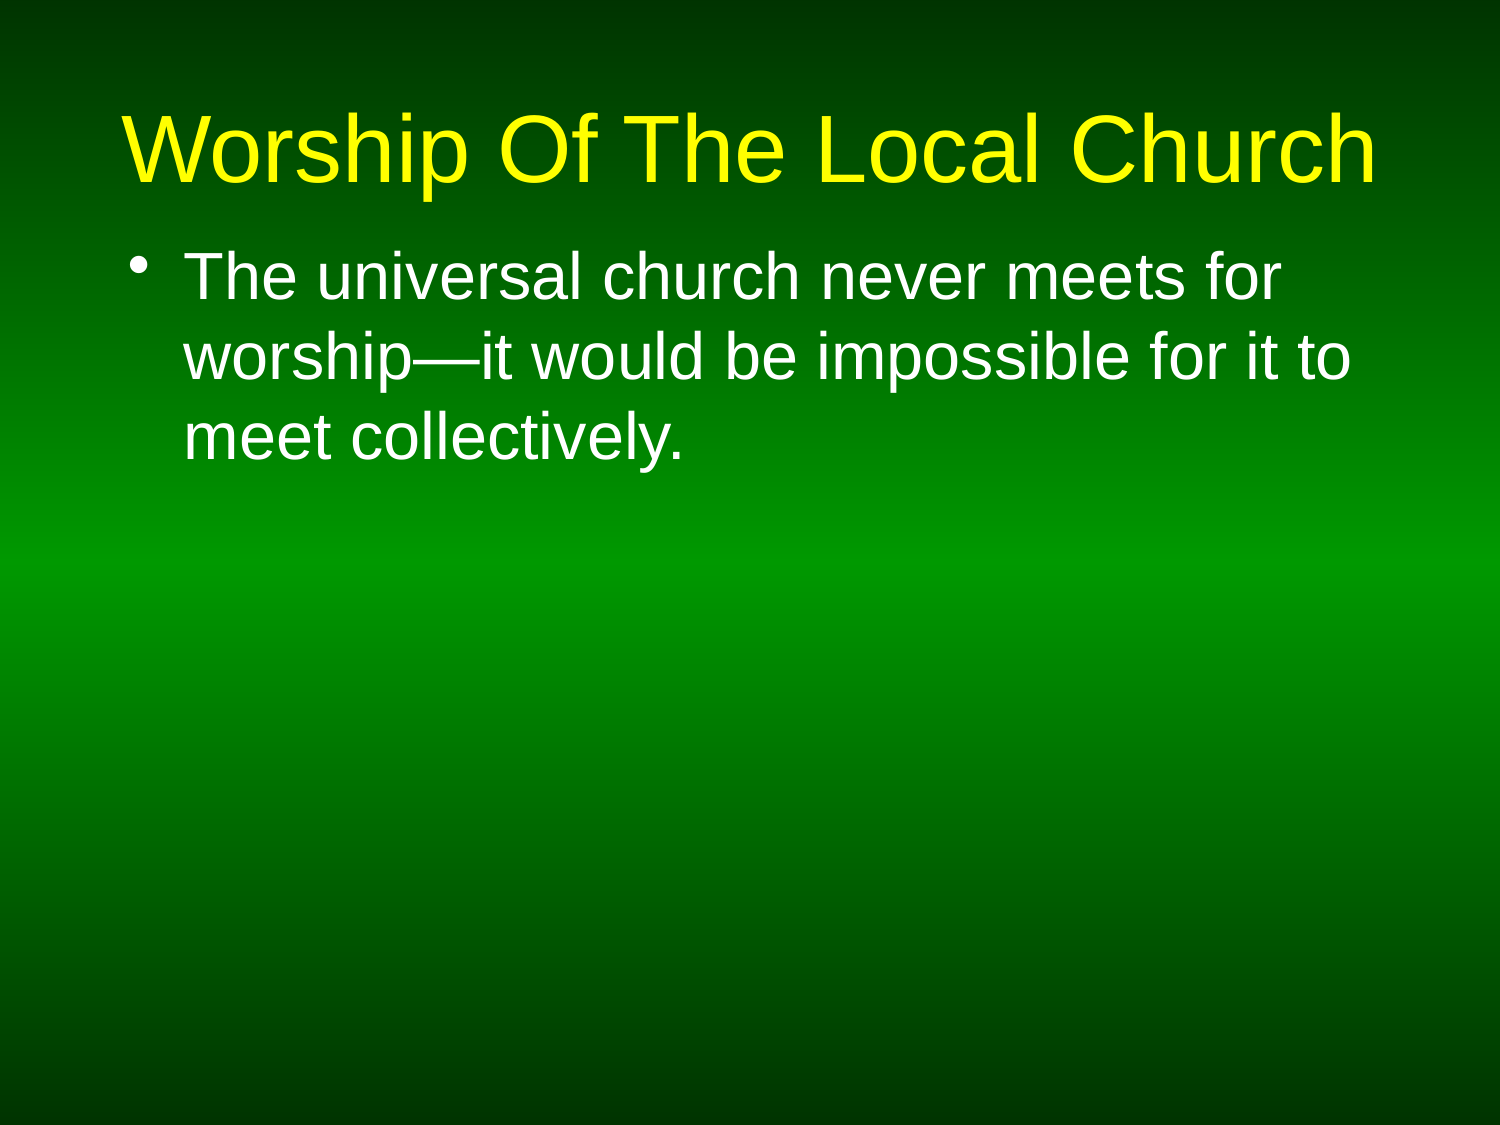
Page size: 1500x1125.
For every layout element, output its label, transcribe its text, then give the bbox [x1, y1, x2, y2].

list The universal church never meets for worship—it would be impossible for it to meet collectively. [112, 224, 1463, 1125]
title Worship Of The Local Church [37, 50, 1463, 238]
